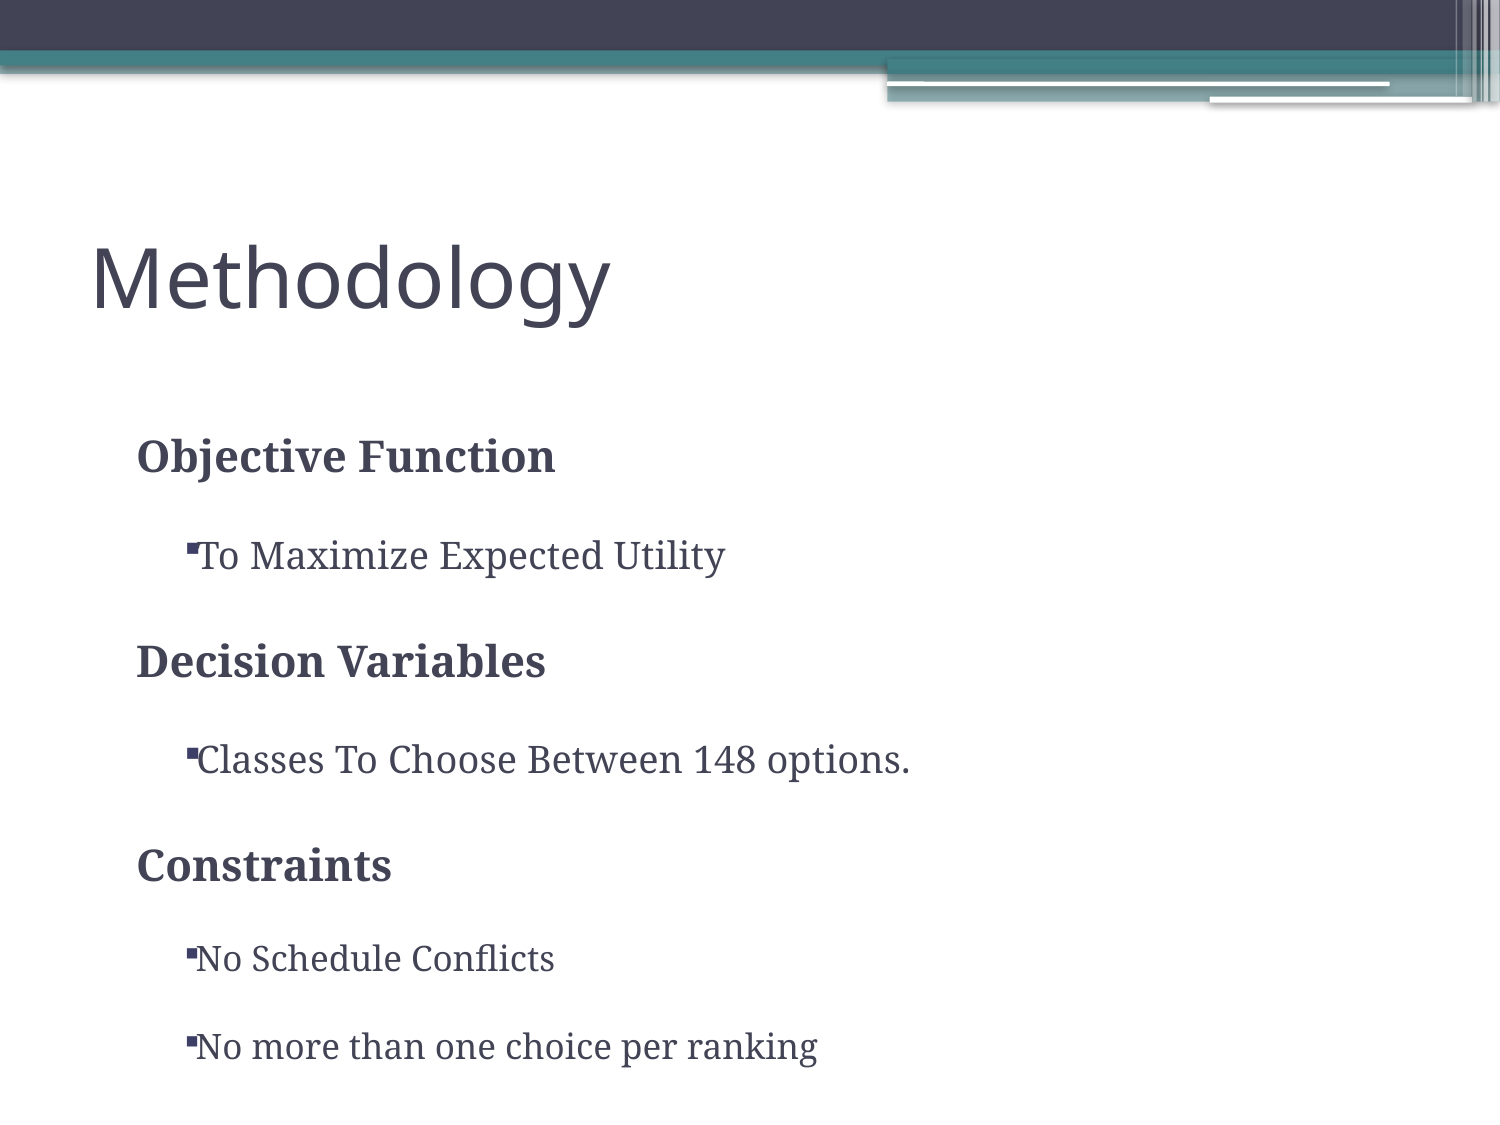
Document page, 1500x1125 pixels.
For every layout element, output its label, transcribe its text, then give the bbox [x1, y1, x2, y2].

title Methodology [75, 187, 1425, 363]
list Objective Function To Maximize Expected Utility Decision Variables Classes To Choose Between 148 options. Constraints No Schedule Conflicts No more than one choice per ranking [75, 368, 1425, 1079]
